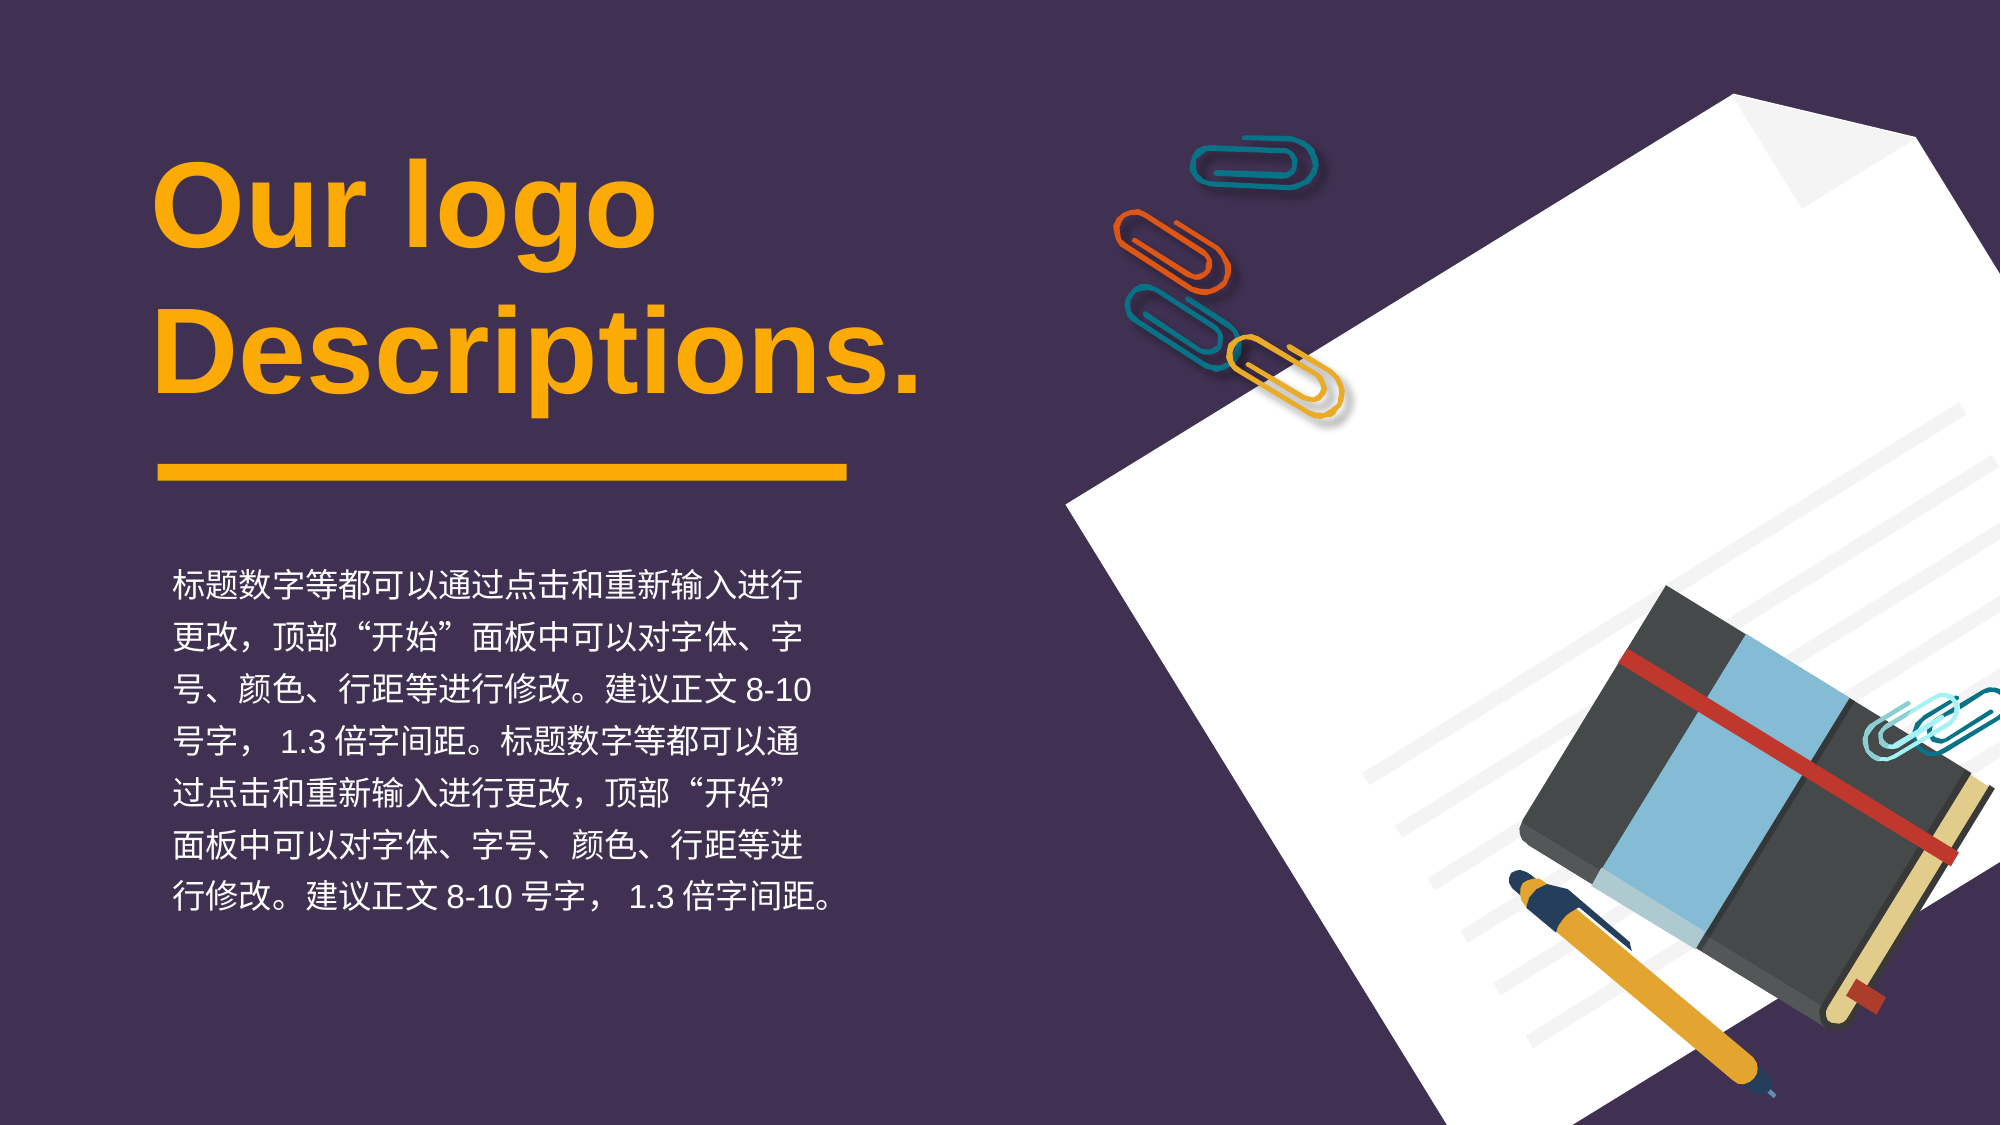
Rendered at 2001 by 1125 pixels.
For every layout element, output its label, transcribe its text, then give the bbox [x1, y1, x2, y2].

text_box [1205, 205, 2000, 1000]
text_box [1394, 563, 2000, 887]
text_box [1124, 283, 1205, 369]
text_box Our logo Descriptions. [135, 117, 994, 426]
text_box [1524, 587, 1958, 1125]
text_box [1113, 208, 1205, 296]
text_box 标题数字等都可以通过点击和重新输入进行更改，顶部“开始”面板中可以对字体、字号、颜色、行距等进行修改。建议正文8-10号字，1.3倍字间距。标题数字等都可以通过点击和重新输入进行更改，顶部“开始”面板中可以对字体、字号、颜色、行距等进行修改。建议正文8-10号字，1.3倍字间距。 [157, 545, 847, 923]
text_box [1189, 135, 1319, 191]
text_box [157, 463, 847, 481]
